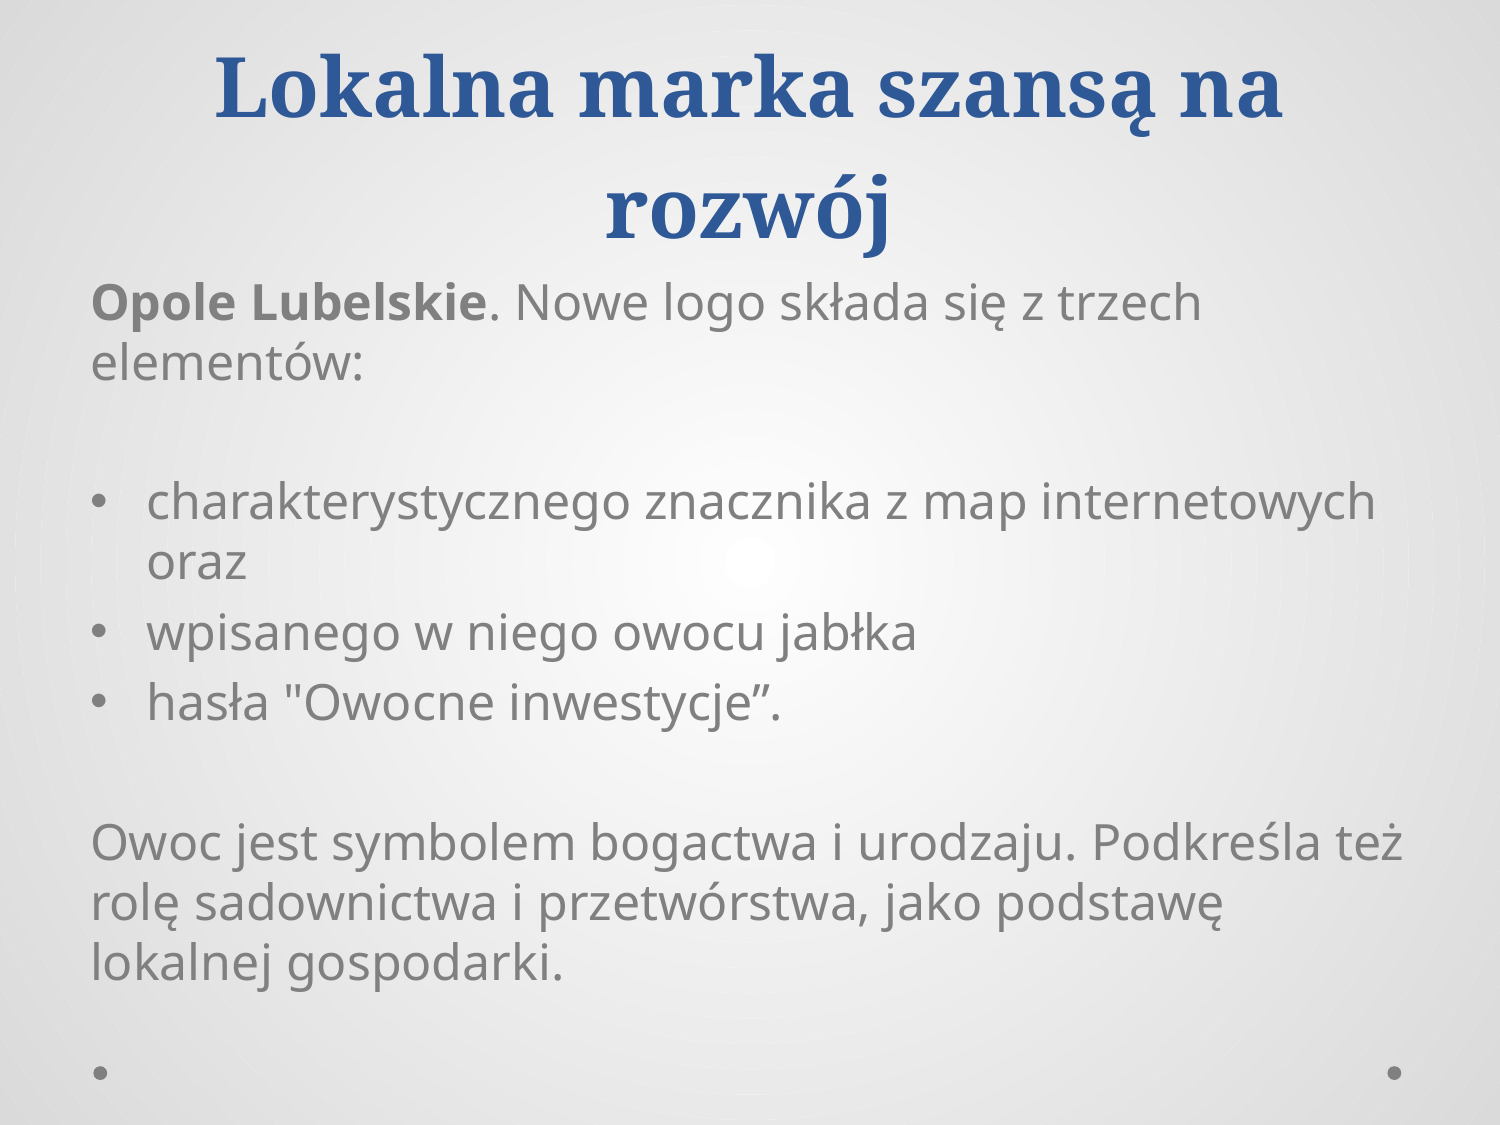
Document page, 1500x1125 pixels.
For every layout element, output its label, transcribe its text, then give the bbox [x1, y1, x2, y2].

list Opole Lubelskie. Nowe logo składa się z trzech elementów: charakterystycznego znacznika z map internetowych oraz wpisanego w niego owocu jabłka hasła "Owocne inwestycje”. Owoc jest symbolem bogactwa i urodzaju. Podkreśla też rolę sadownictwa i przetwórstwa, jako podstawę lokalnej gospodarki. [75, 262, 1425, 1005]
title Lokalna marka szansą na rozwój [75, 0, 1425, 262]
